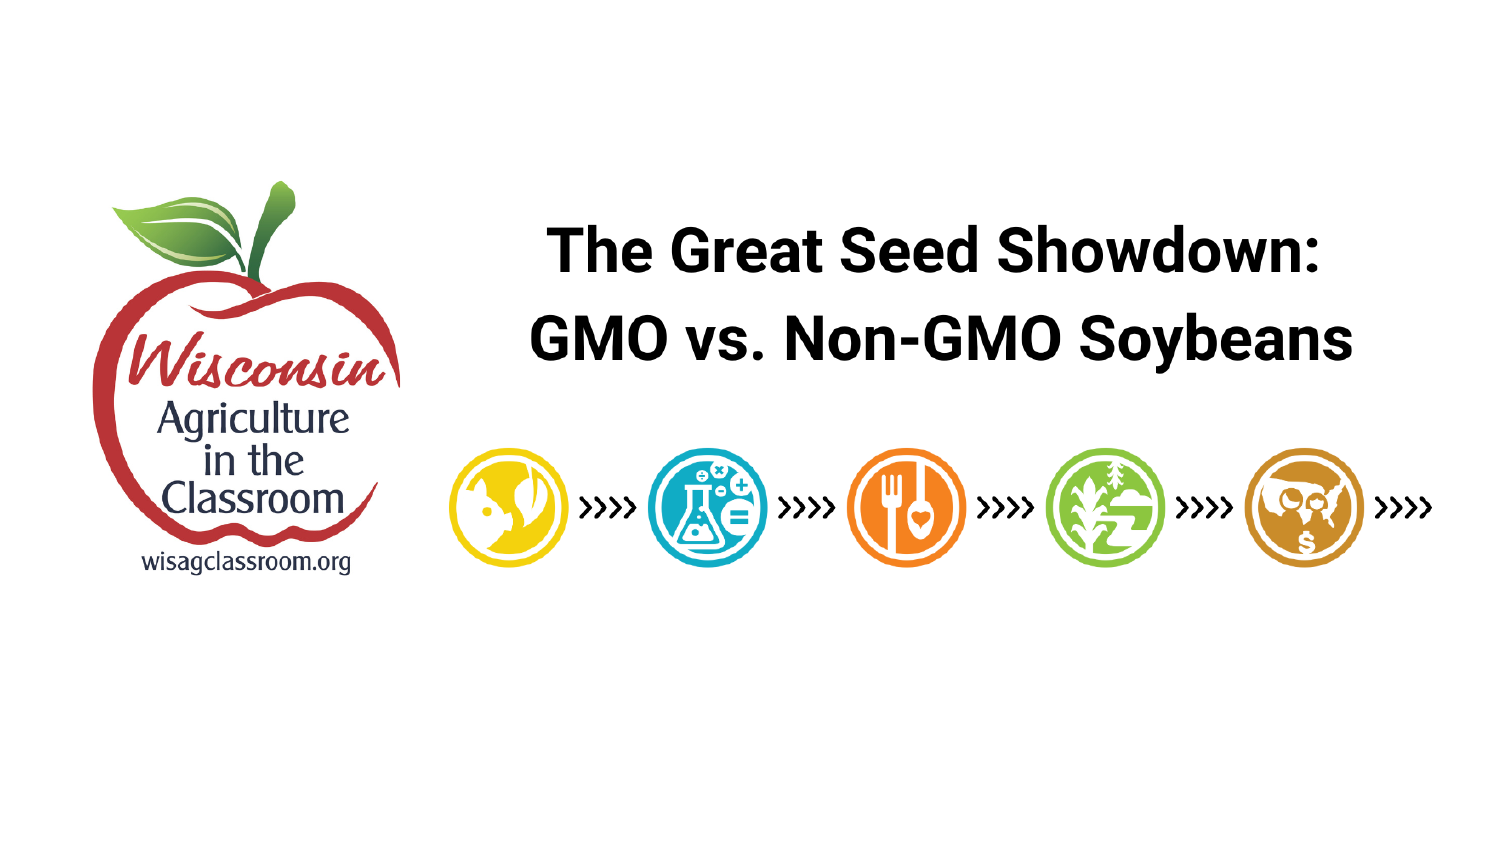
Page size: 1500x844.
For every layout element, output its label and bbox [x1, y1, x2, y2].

picture [59, 173, 1441, 582]
